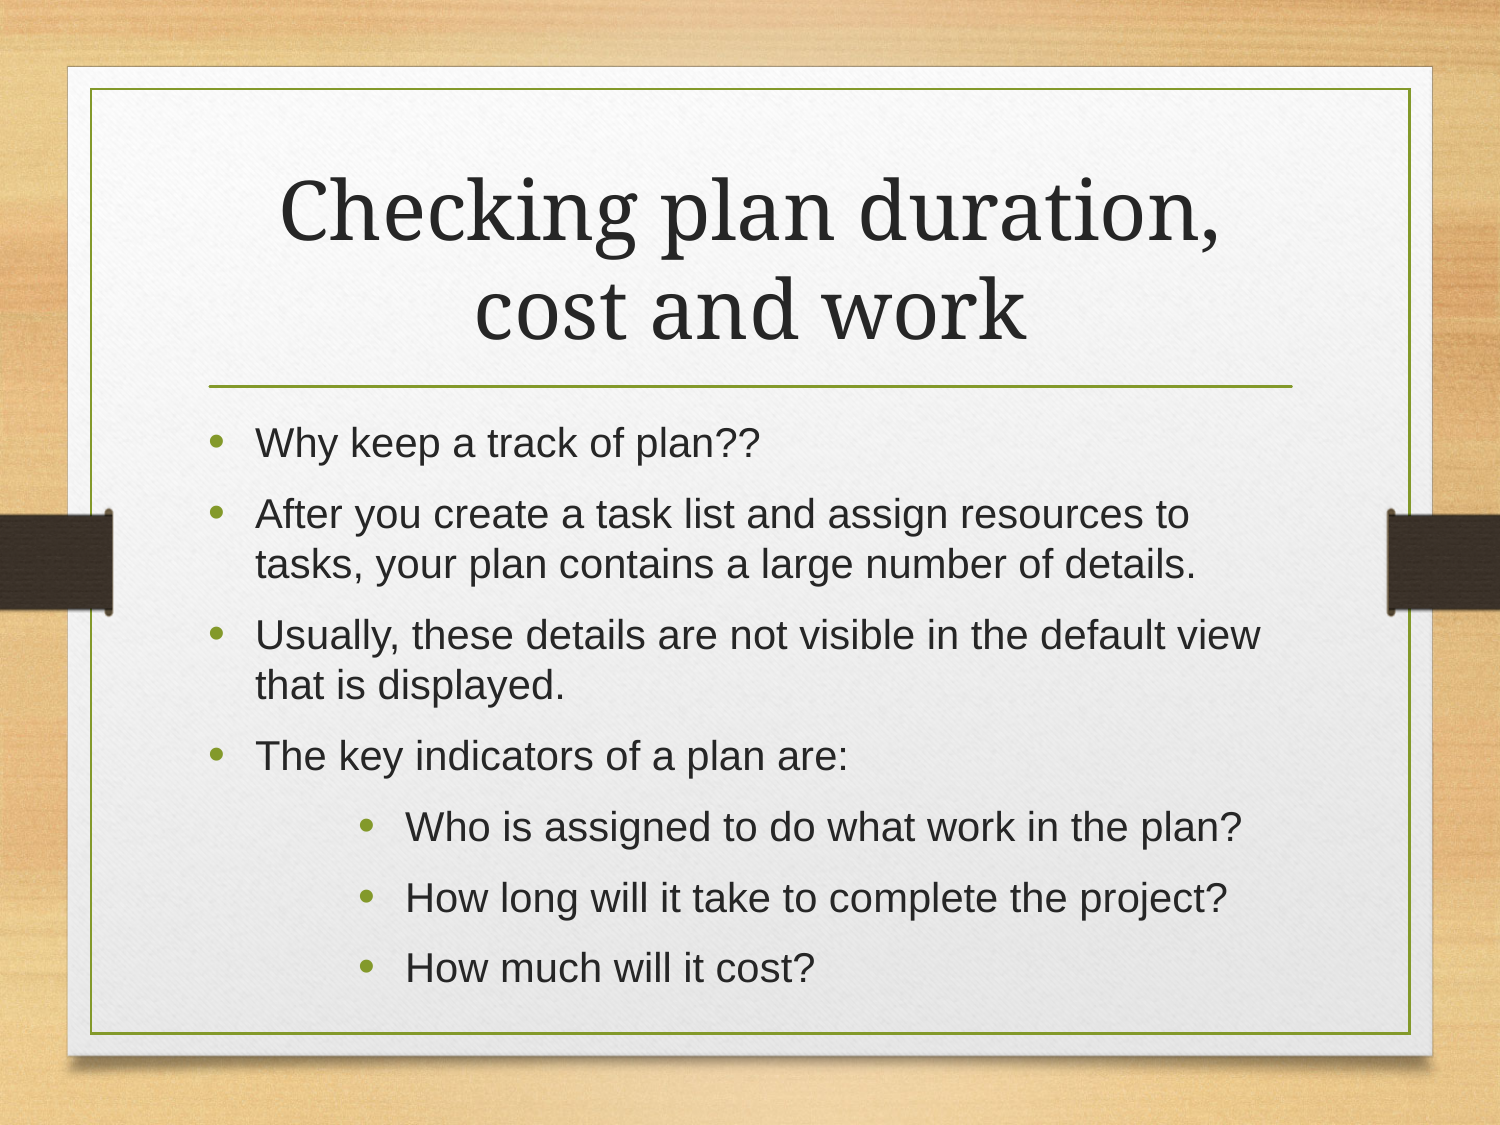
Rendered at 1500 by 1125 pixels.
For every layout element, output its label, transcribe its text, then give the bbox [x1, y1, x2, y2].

title Checking plan duration, cost and work [193, 150, 1309, 365]
list Why keep a track of plan?? After you create a task list and assign resources to tasks, your plan contains a large number of details. Usually, these details are not visible in the default view that is displayed. The key indicators of a plan are: Who is assigned to do what work in the plan? How long will it take to complete the project? How much will it cost? [193, 408, 1309, 974]
picture [0, 0, 1500, 1125]
